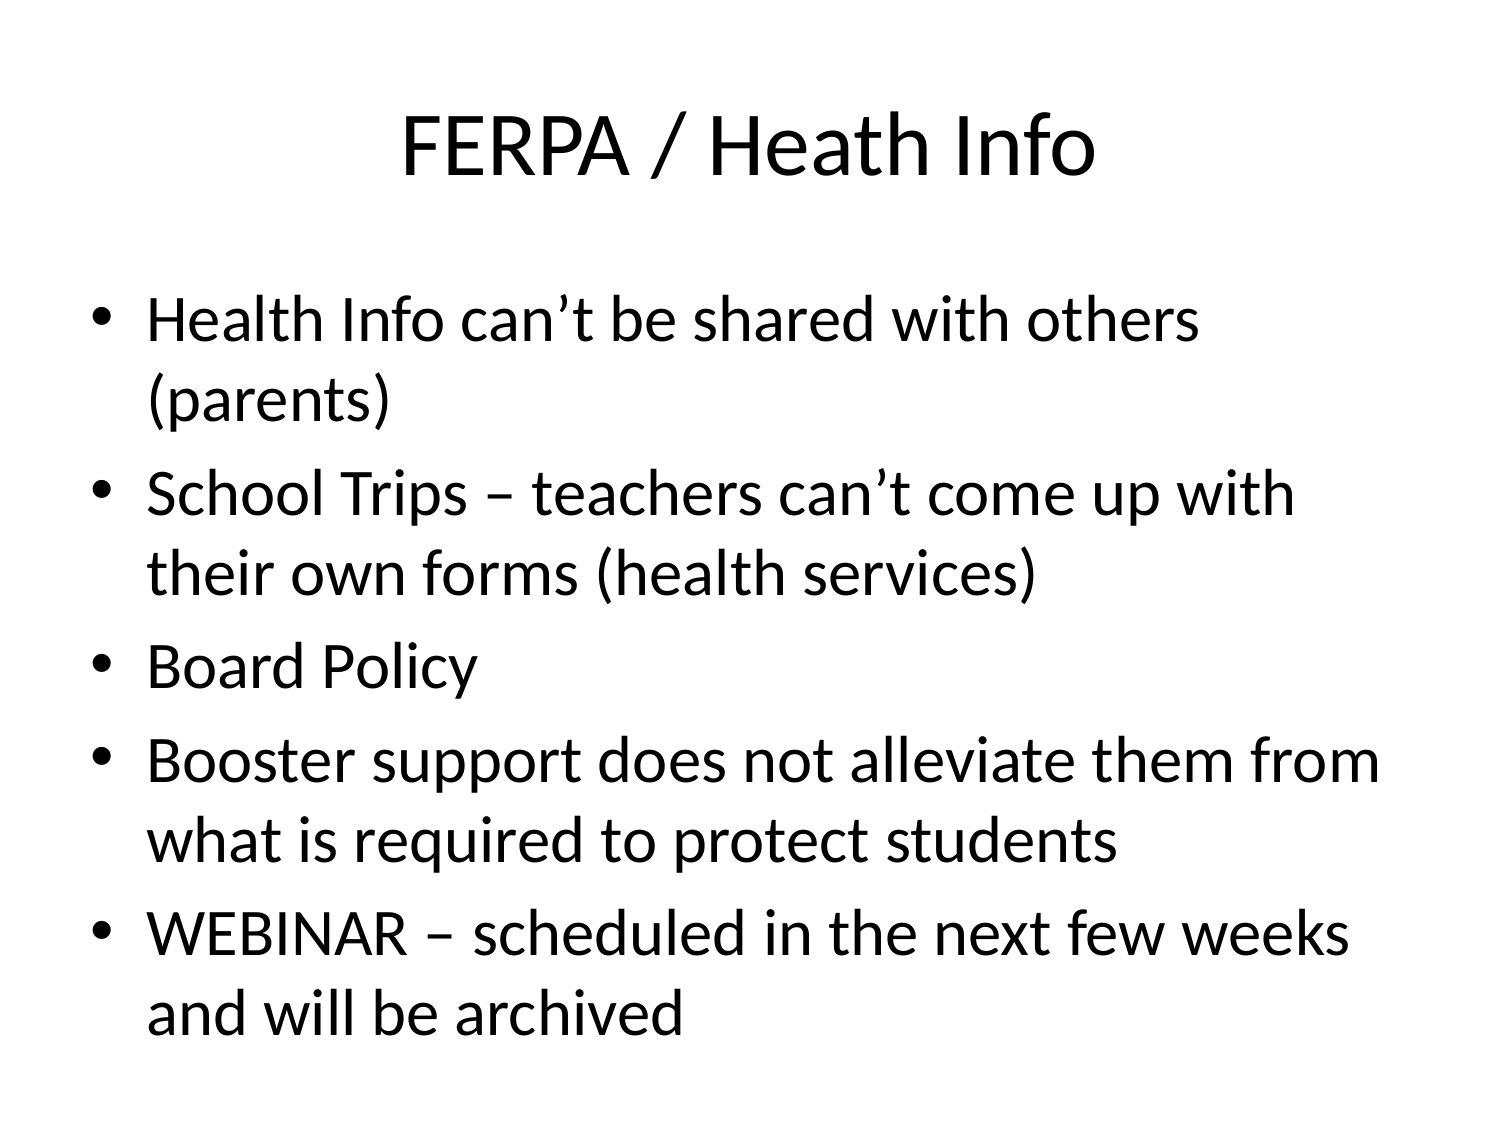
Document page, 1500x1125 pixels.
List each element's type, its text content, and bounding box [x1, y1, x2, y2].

list Health Info can’t be shared with others (parents) School Trips – teachers can’t come up with their own forms (health services) Board Policy Booster support does not alleviate them from what is required to protect students WEBINAR – scheduled in the next few weeks and will be archived [75, 267, 1425, 1125]
title FERPA / Heath Info [75, 45, 1425, 233]
